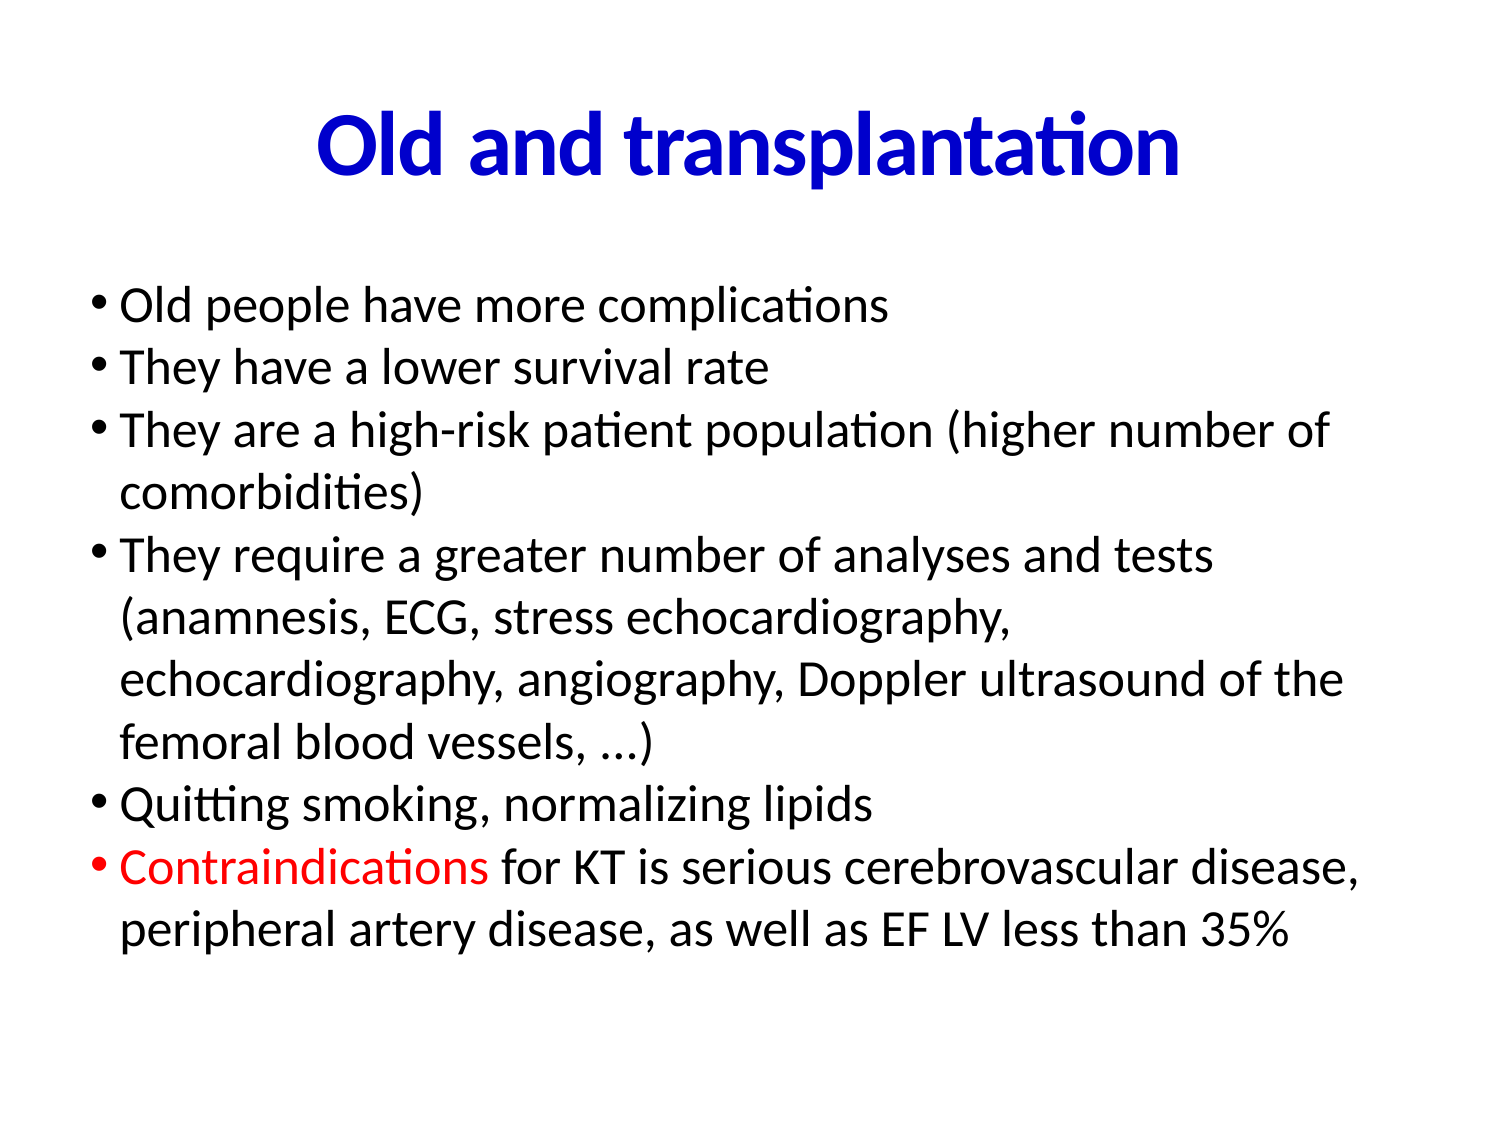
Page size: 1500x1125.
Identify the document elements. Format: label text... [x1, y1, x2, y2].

title Old and transplantation [75, 45, 1425, 233]
list Old people have more complications They have a lower survival rate They are a high-risk patient population (higher number of comorbidities) They require a greater number of analyses and tests (anamnesis, ECG, stress echocardiography, echocardiography, angiography, Doppler ultrasound of the femoral blood vessels, ...) Quitting smoking, normalizing lipids Contraindications for KT is serious cerebrovascular disease, peripheral artery disease, as well as EF LV less than 35% [75, 262, 1425, 1005]
